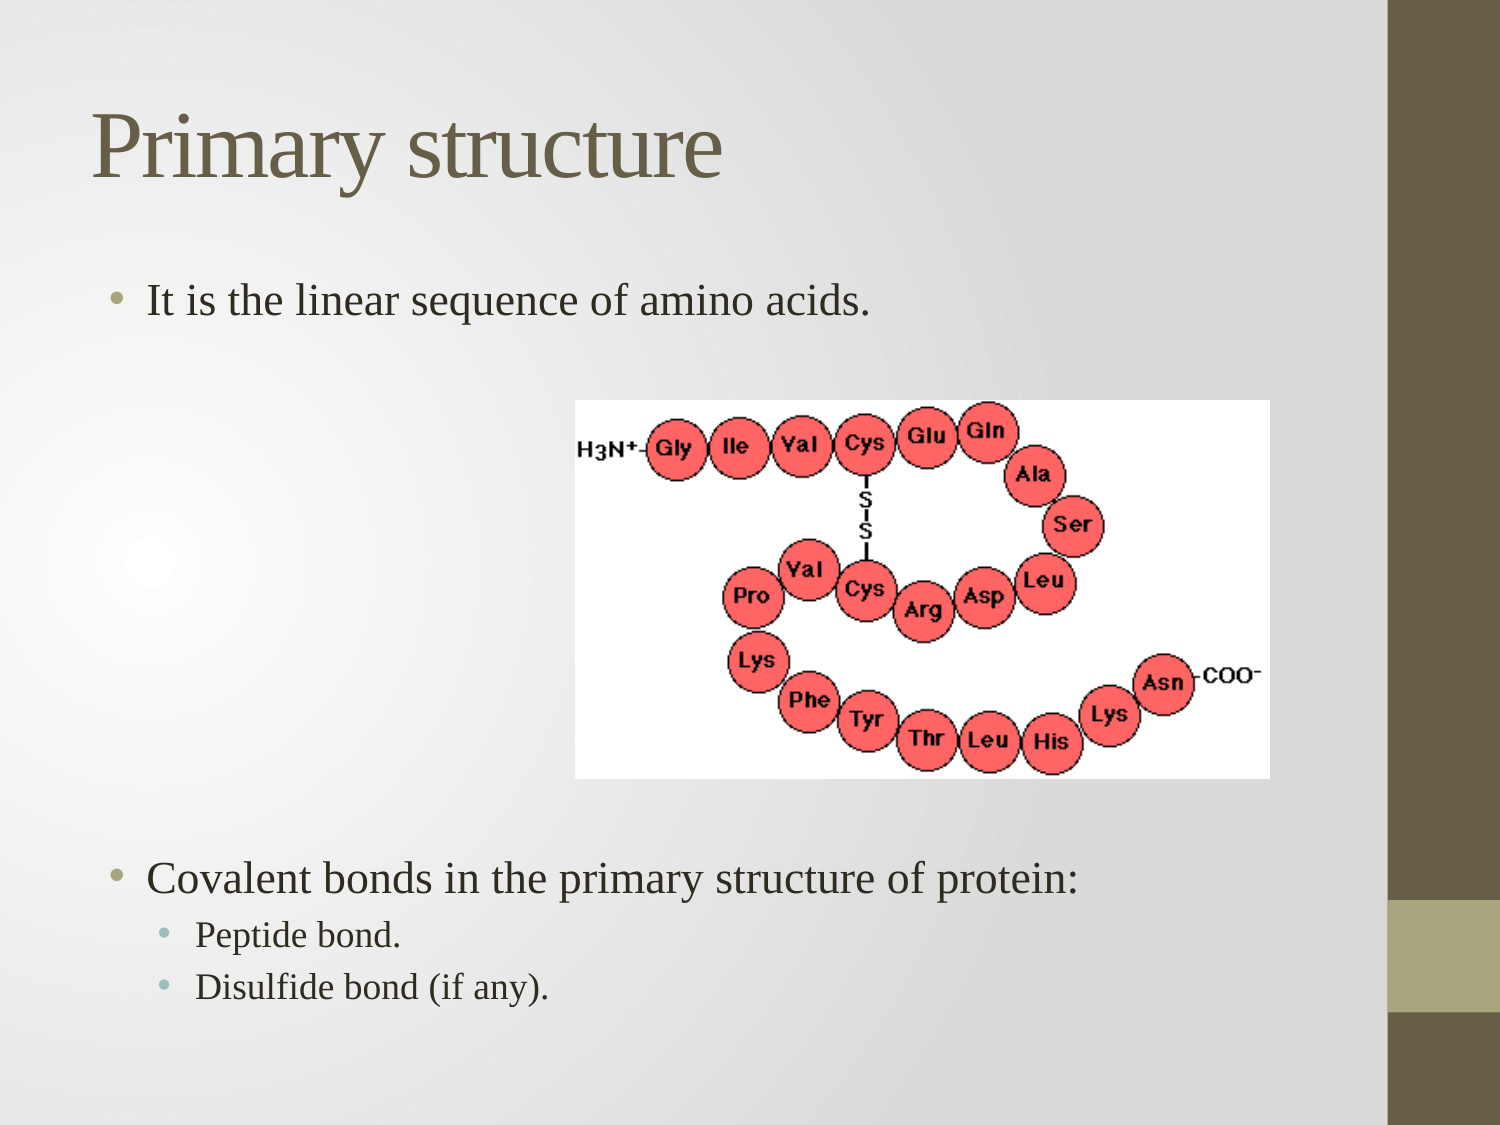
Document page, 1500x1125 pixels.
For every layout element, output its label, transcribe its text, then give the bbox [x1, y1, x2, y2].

title Primary structure [75, 45, 1325, 233]
list It is the linear sequence of amino acids. Covalent bonds in the primary structure of protein: Peptide bond. Disulfide bond (if any). [75, 262, 1325, 1050]
picture [574, 399, 1270, 780]
